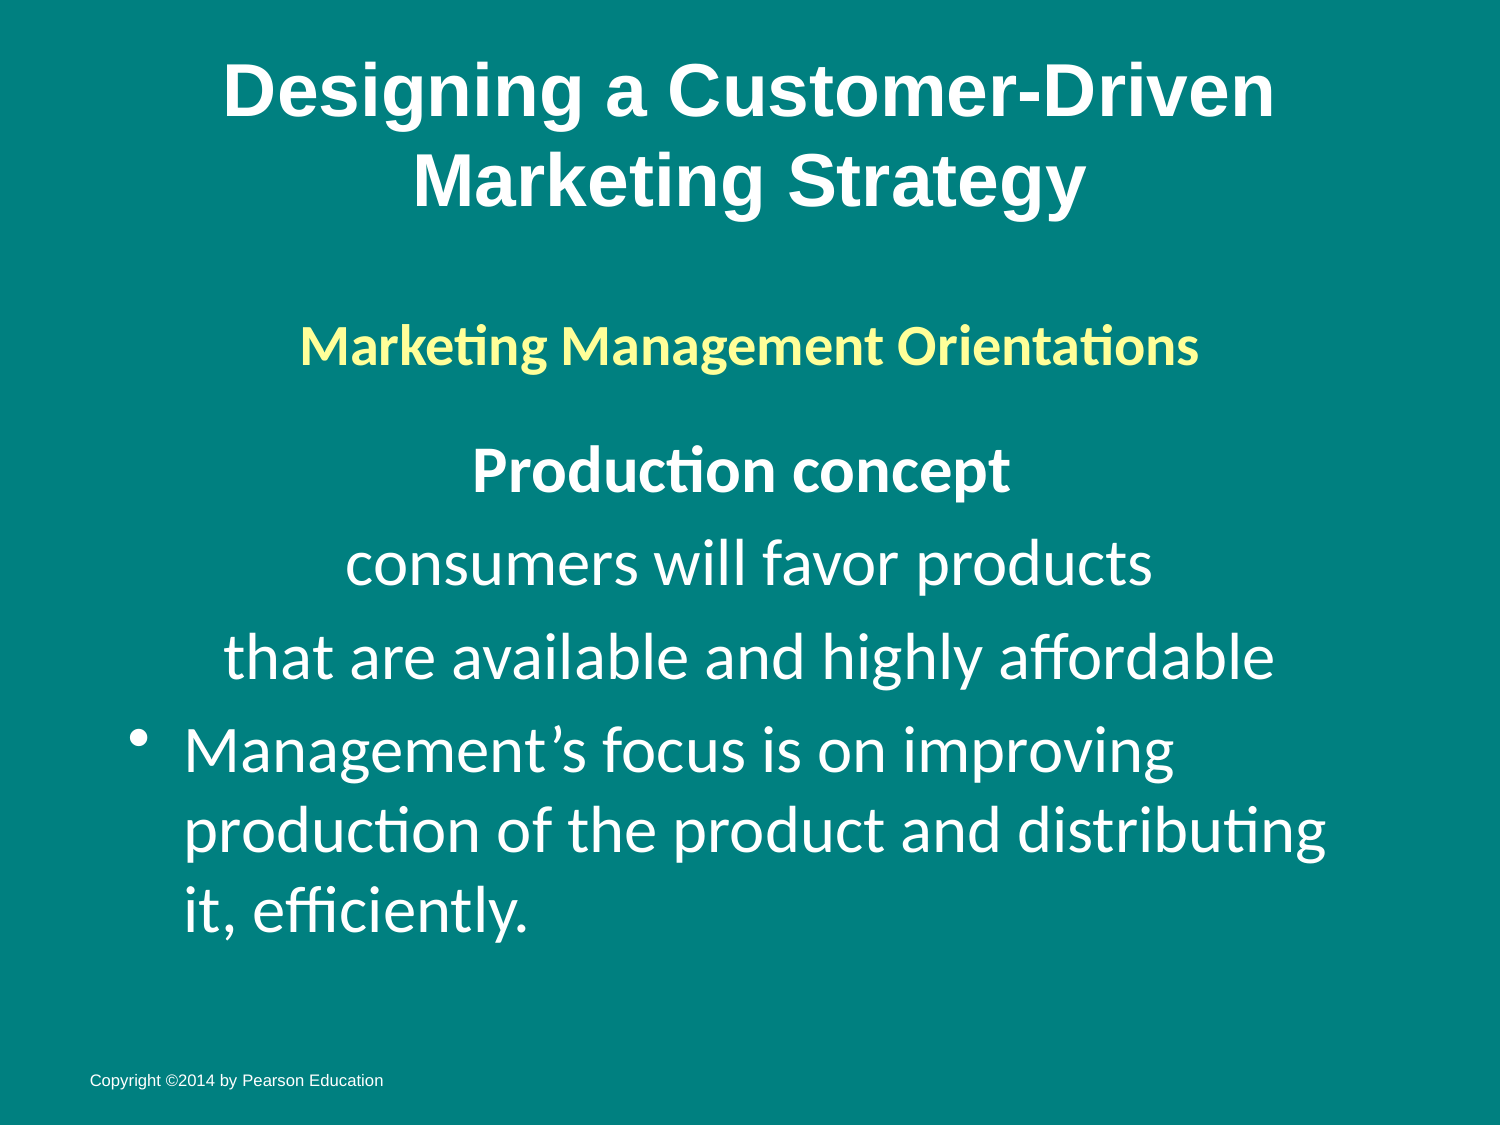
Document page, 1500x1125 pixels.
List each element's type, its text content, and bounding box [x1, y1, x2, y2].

title Designing a Customer-Driven Marketing Strategy [112, 37, 1388, 226]
list Production concept consumers will favor products that are available and highly affordable Management’s focus is on improving production of the product and distributing it, efficiently. [112, 363, 1388, 1001]
list Marketing Management Orientations [0, 299, 1500, 363]
text_box Copyright ©2014 by Pearson Education [74, 1062, 825, 1098]
